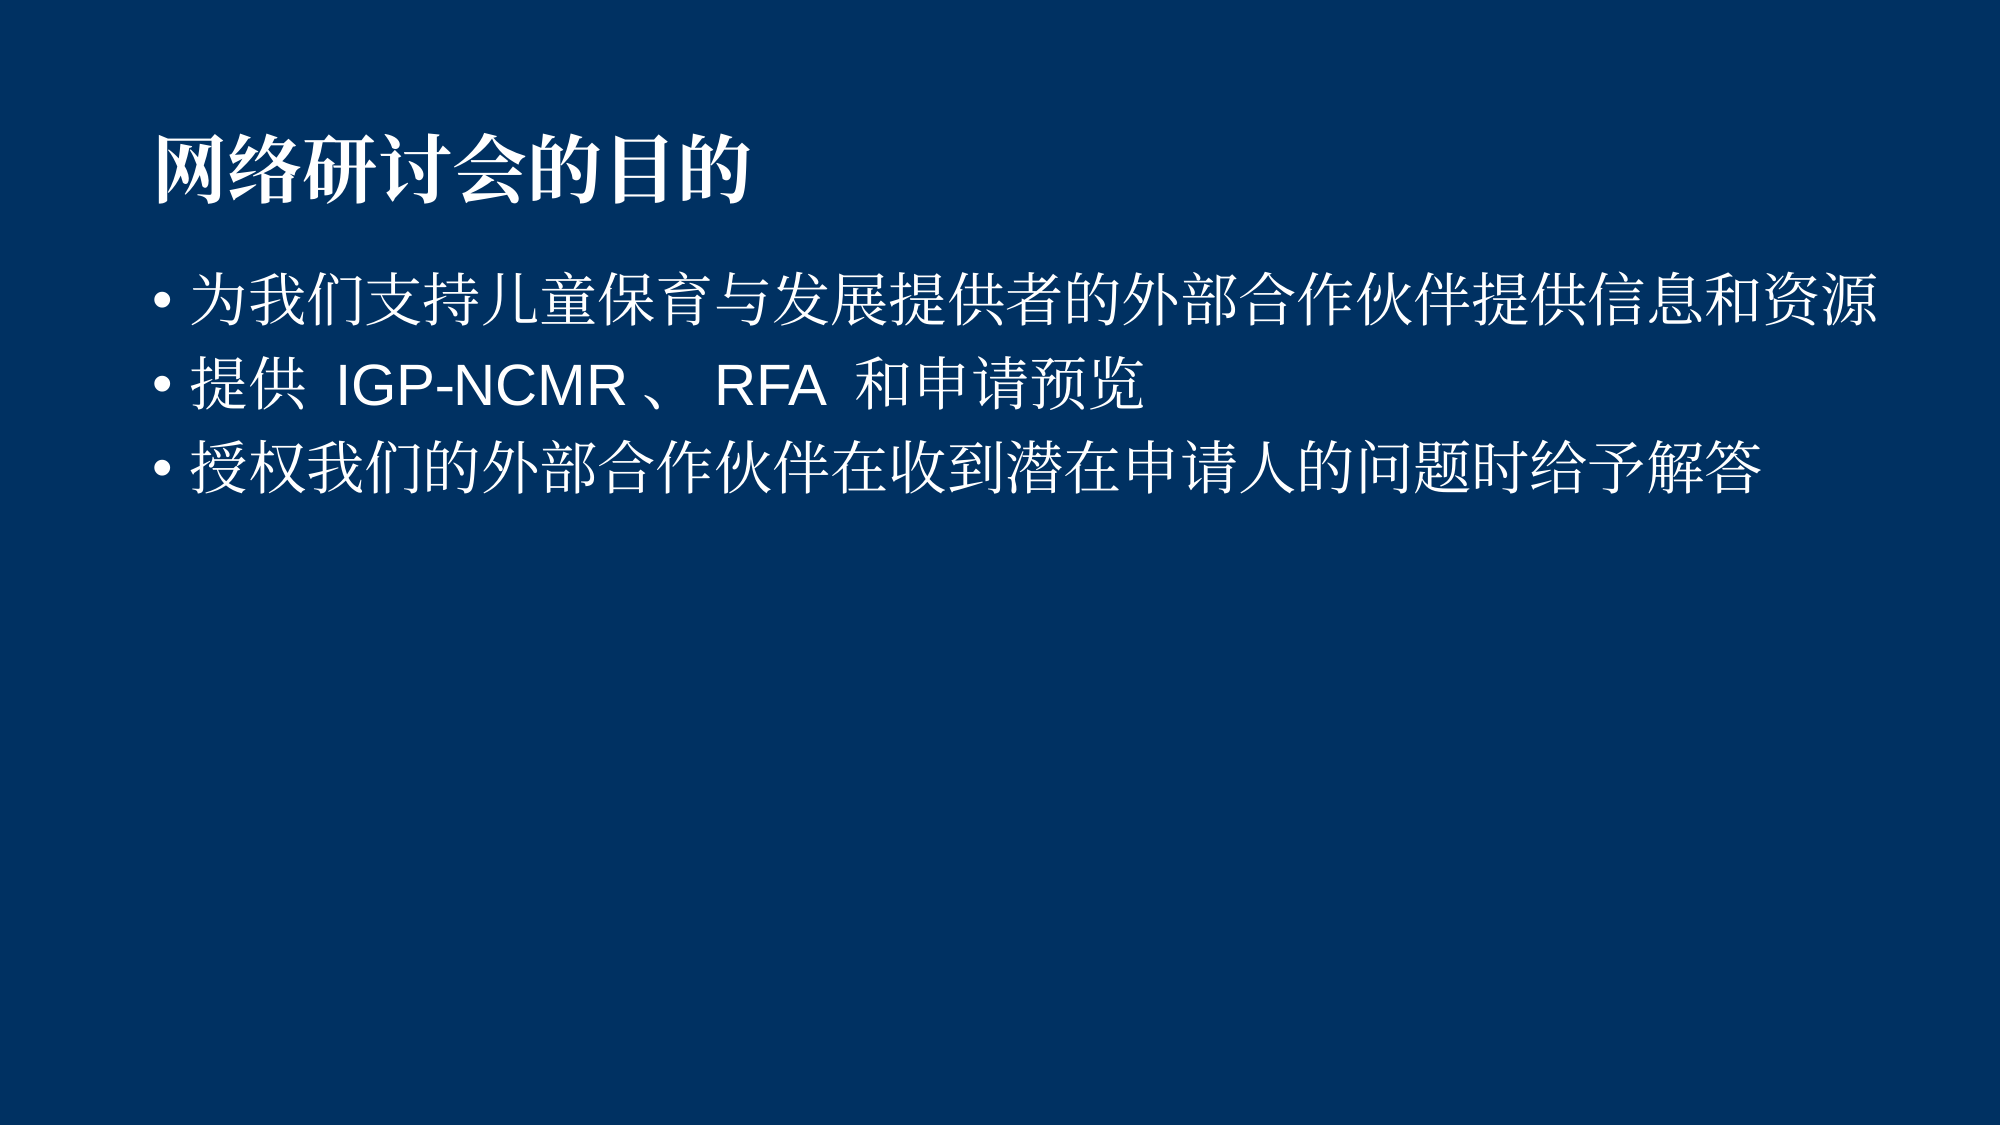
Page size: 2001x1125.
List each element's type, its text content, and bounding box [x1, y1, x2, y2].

title 网络研讨会的目的 [137, 64, 1863, 263]
list 为我们支持儿童保育与发展提供者的外部合作伙伴提供信息和资源 提供 IGP-NCMR、RFA 和申请预览 授权我们的外部合作伙伴在收到潜在申请人的问题时给予解答 [137, 263, 1900, 645]
